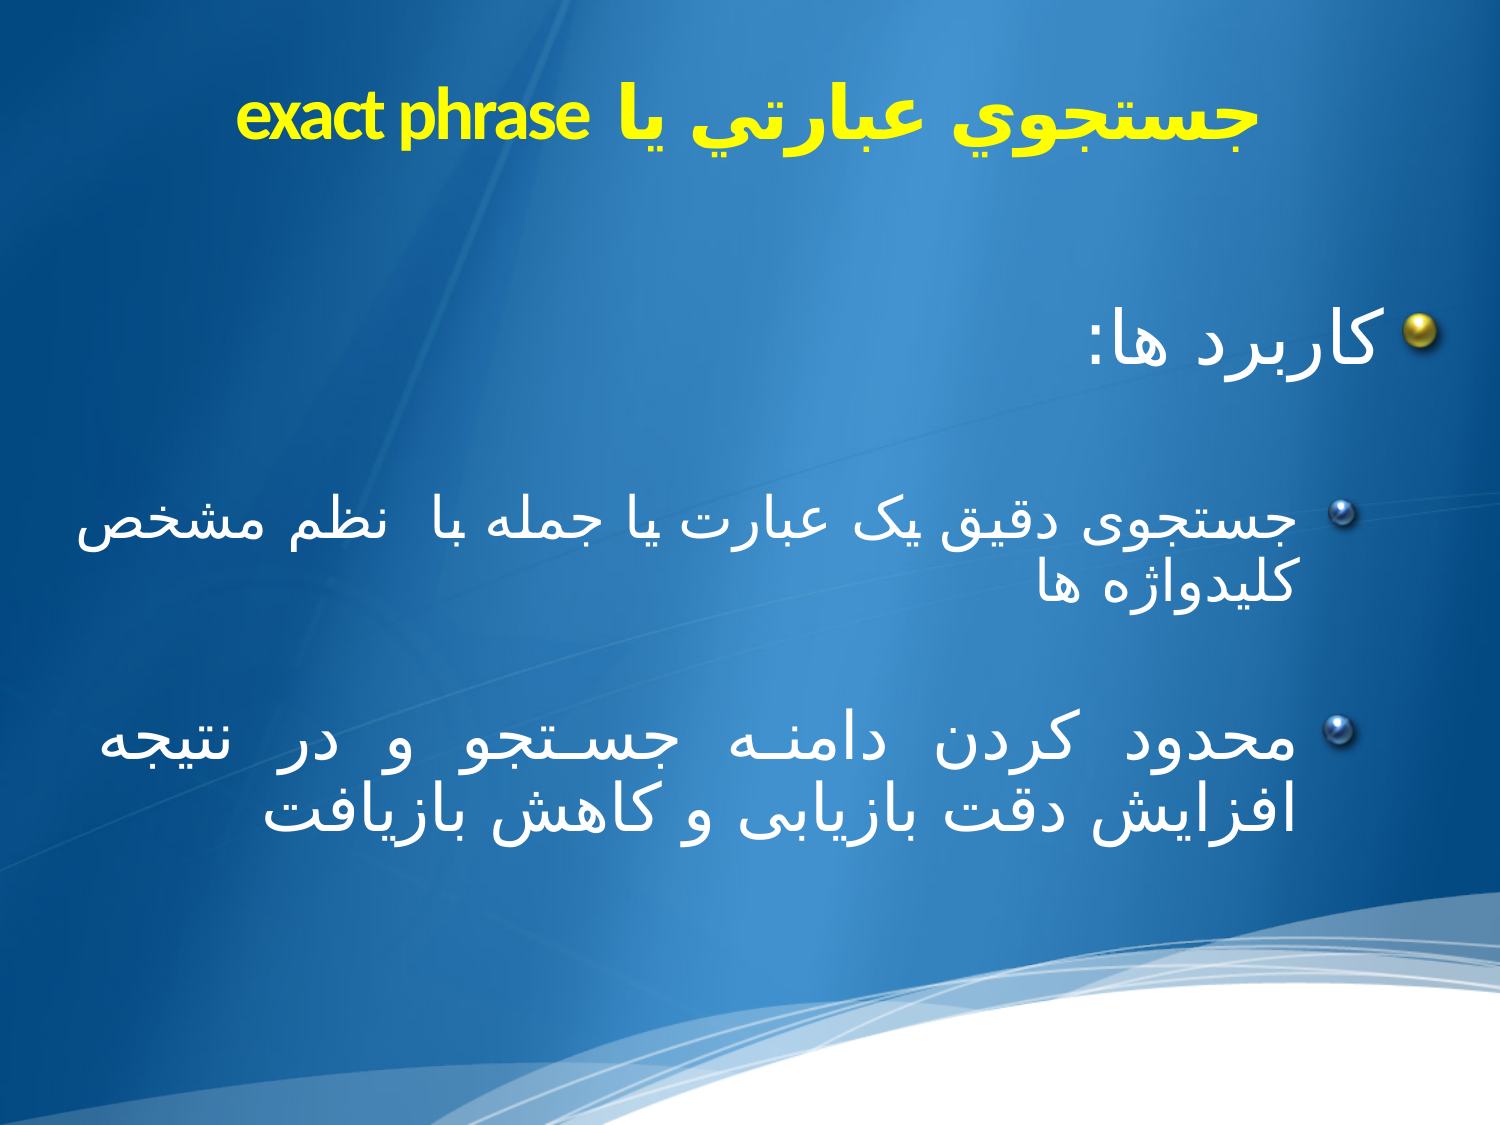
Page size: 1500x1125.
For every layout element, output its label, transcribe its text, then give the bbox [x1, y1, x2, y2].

picture [0, 0, 1500, 1125]
title جستجوي عبارتي یا exact phrase [62, 75, 1438, 185]
list کاربرد ها: جستجوی دقیق يک عبارت يا جمله با نظم مشخص کلیدواژه ها محدود کردن دامنه جستجو و در نتیجه افزایش دقت بازیابی و کاهش بازیافت [75, 299, 1450, 899]
